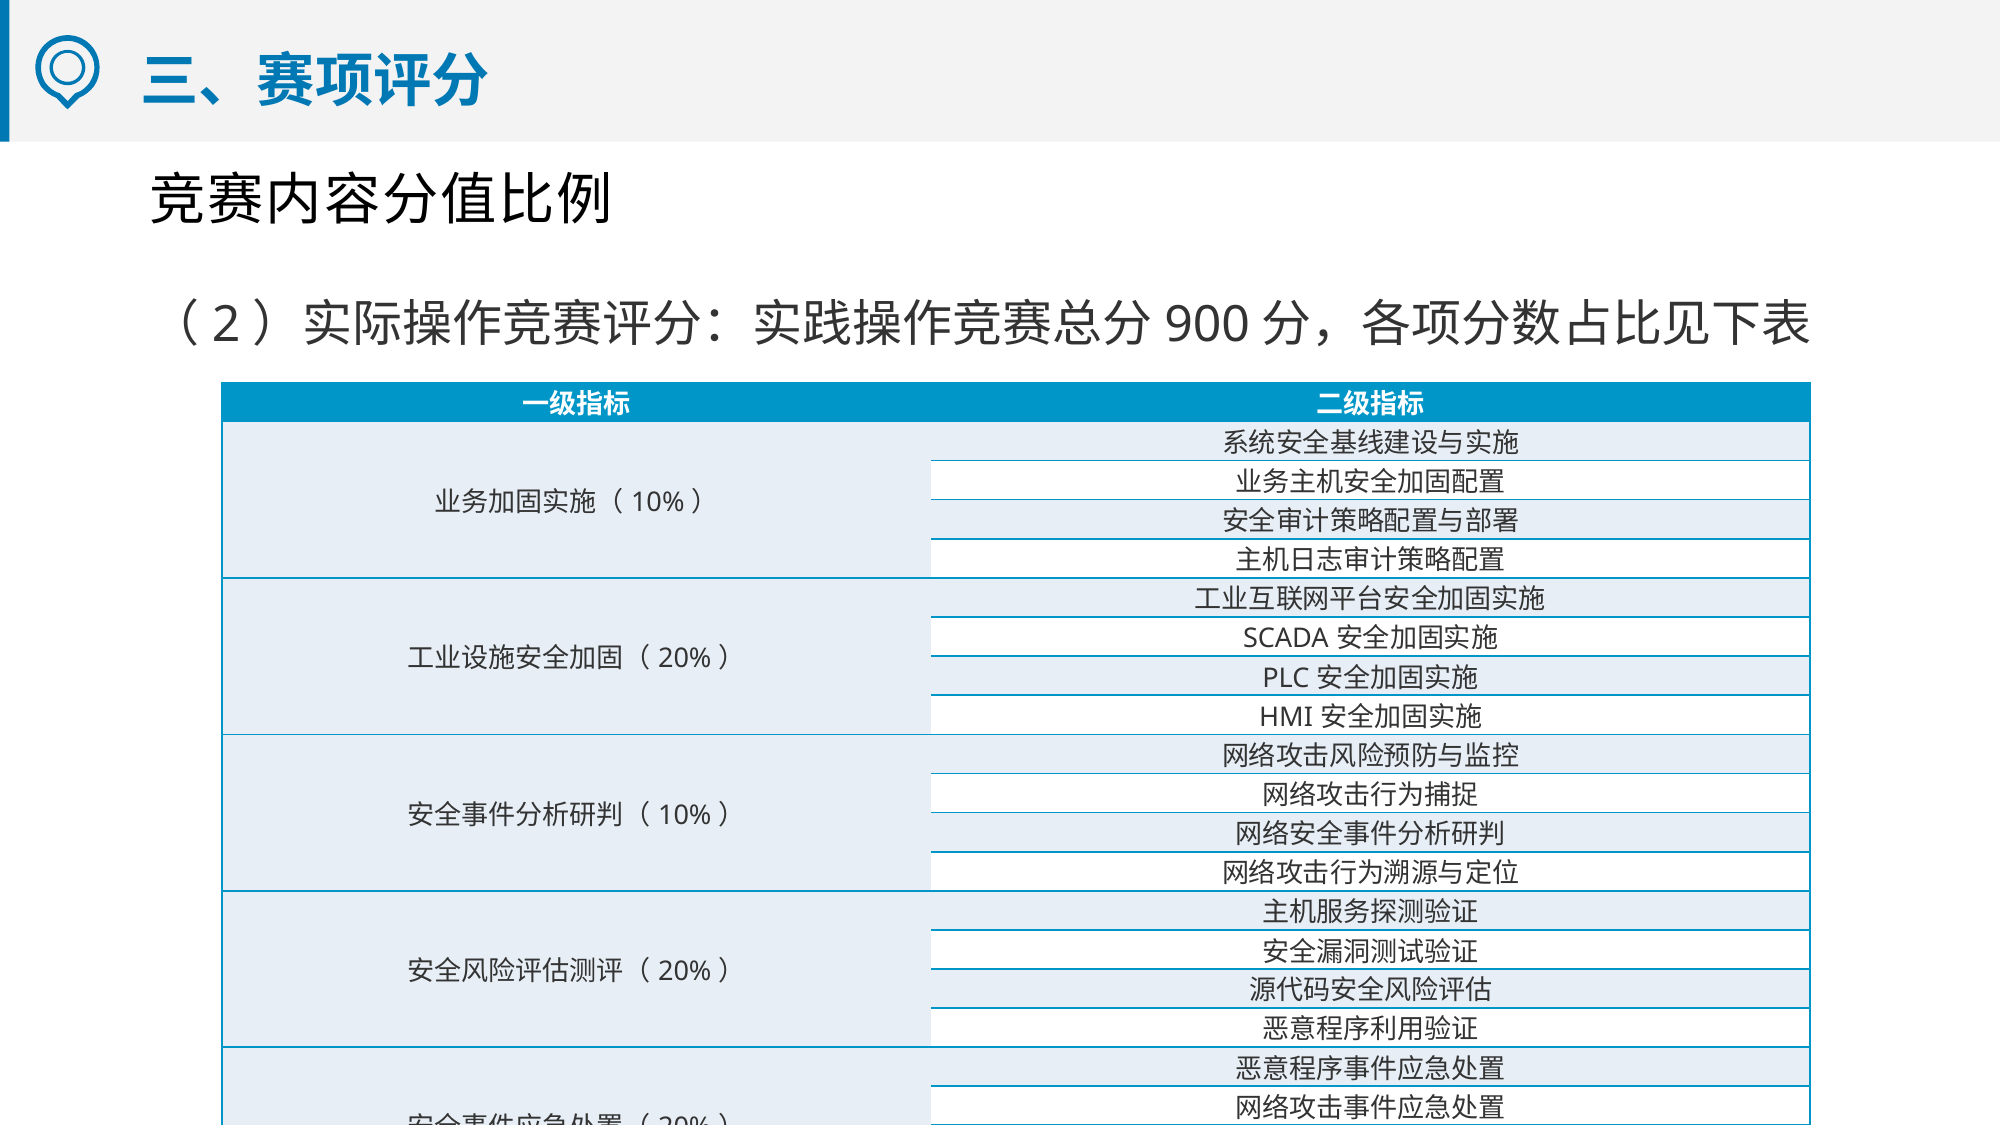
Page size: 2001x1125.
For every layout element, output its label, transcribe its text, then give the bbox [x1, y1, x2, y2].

table_cell 业务主机安全加固配置 [931, 461, 1809, 499]
table_cell 恶意程序事件应急处置 [931, 1048, 1809, 1085]
table_cell 安全事件分析研判（10%） [223, 735, 931, 890]
list 竞赛内容分值比例 （2）实际操作竞赛评分：实践操作竞赛总分900分，各项分数占比见下表 [132, 156, 1867, 360]
table_cell 工业互联网平台安全加固实施 [931, 579, 1809, 616]
table_cell 业务加固实施（10%） [223, 422, 931, 577]
table_header 一级指标 [223, 383, 931, 421]
table_cell 主机服务探测验证 [931, 892, 1809, 929]
table_cell 主机日志审计策略配置 [931, 540, 1809, 577]
table_cell SCADA安全加固实施 [931, 618, 1809, 655]
table_cell PLC安全加固实施 [931, 657, 1809, 694]
table_cell 安全审计策略配置与部署 [931, 500, 1809, 538]
title 三、赛项评分 [125, 41, 910, 116]
table_cell 网络攻击事件应急处置 [931, 1087, 1809, 1124]
table_cell 安全漏洞测试验证 [931, 931, 1809, 968]
table_cell 恶意程序利用验证 [931, 1009, 1809, 1046]
table_cell 网络攻击行为溯源与定位 [931, 853, 1809, 890]
table_cell 网络攻击风险预防与监控 [931, 735, 1809, 773]
table_cell 源代码安全风险评估 [931, 970, 1809, 1007]
table_cell 安全事件应急处置（20%） [223, 1048, 931, 1125]
table_header 二级指标 [931, 383, 1809, 421]
table_cell 系统安全基线建设与实施 [931, 422, 1809, 460]
table_cell 工业设施安全加固（20%） [223, 579, 931, 734]
table_cell 网络攻击行为捕捉 [931, 774, 1809, 812]
table_cell 网络安全事件分析研判 [931, 813, 1809, 851]
table_cell HMI安全加固实施 [931, 696, 1809, 734]
table_cell 安全风险评估测评（20%） [223, 892, 931, 1046]
